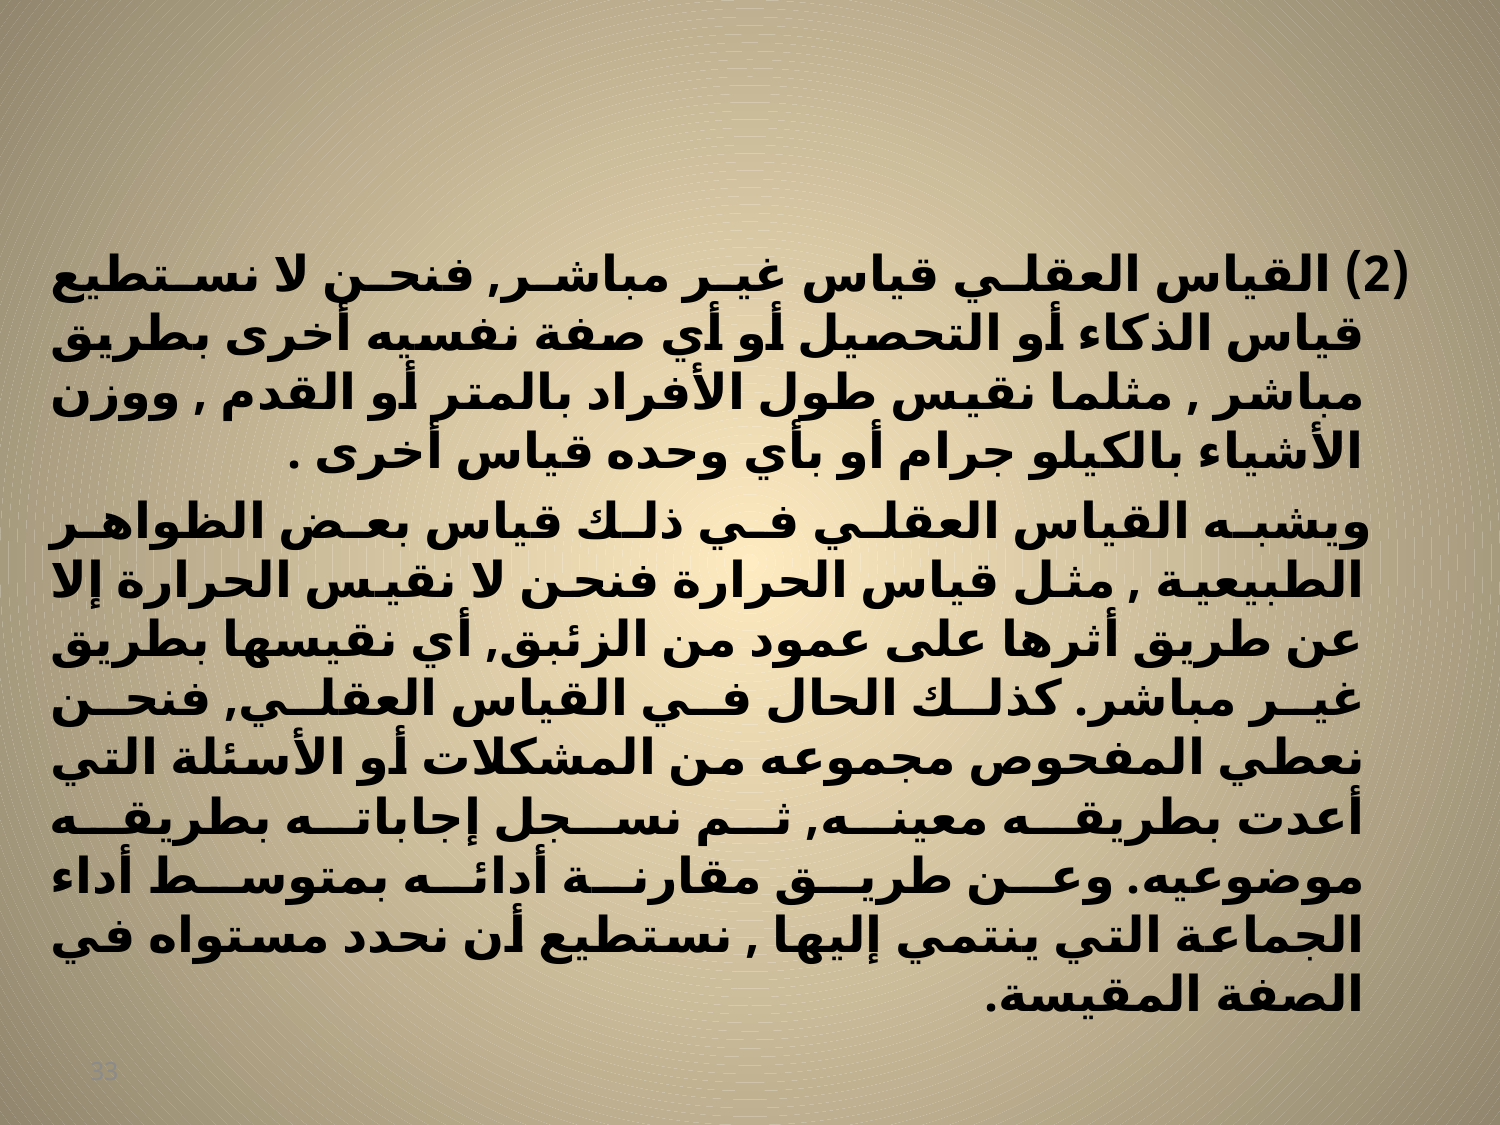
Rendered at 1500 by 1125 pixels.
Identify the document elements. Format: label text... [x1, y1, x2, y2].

list (2) القياس العقلي قياس غير مباشر, فنحن لا نستطيع قياس الذكاء أو التحصيل أو أي صفة نفسيه أخرى بطريق مباشر , مثلما نقيس طول الأفراد بالمتر أو القدم , ووزن الأشياء بالكيلو جرام أو بأي وحده قياس أخرى . ويشبه القياس العقلي في ذلك قياس بعض الظواهر الطبيعية , مثل قياس الحرارة فنحن لا نقيس الحرارة إلا عن طريق أثرها على عمود من الزئبق, أي نقيسها بطريق غير مباشر. كذلك الحال في القياس العقلي, فنحن نعطي المفحوص مجموعه من المشكلات أو الأسئلة التي أعدت بطريقه معينه, ثم نسجل إجاباته بطريقه موضوعيه. وعن طريق مقارنة أدائه بمتوسط أداء الجماعة التي ينتمي إليها , نستطيع أن نحدد مستواه في الصفة المقيسة. [35, 234, 1425, 1055]
slide_number 33 [75, 1042, 425, 1103]
